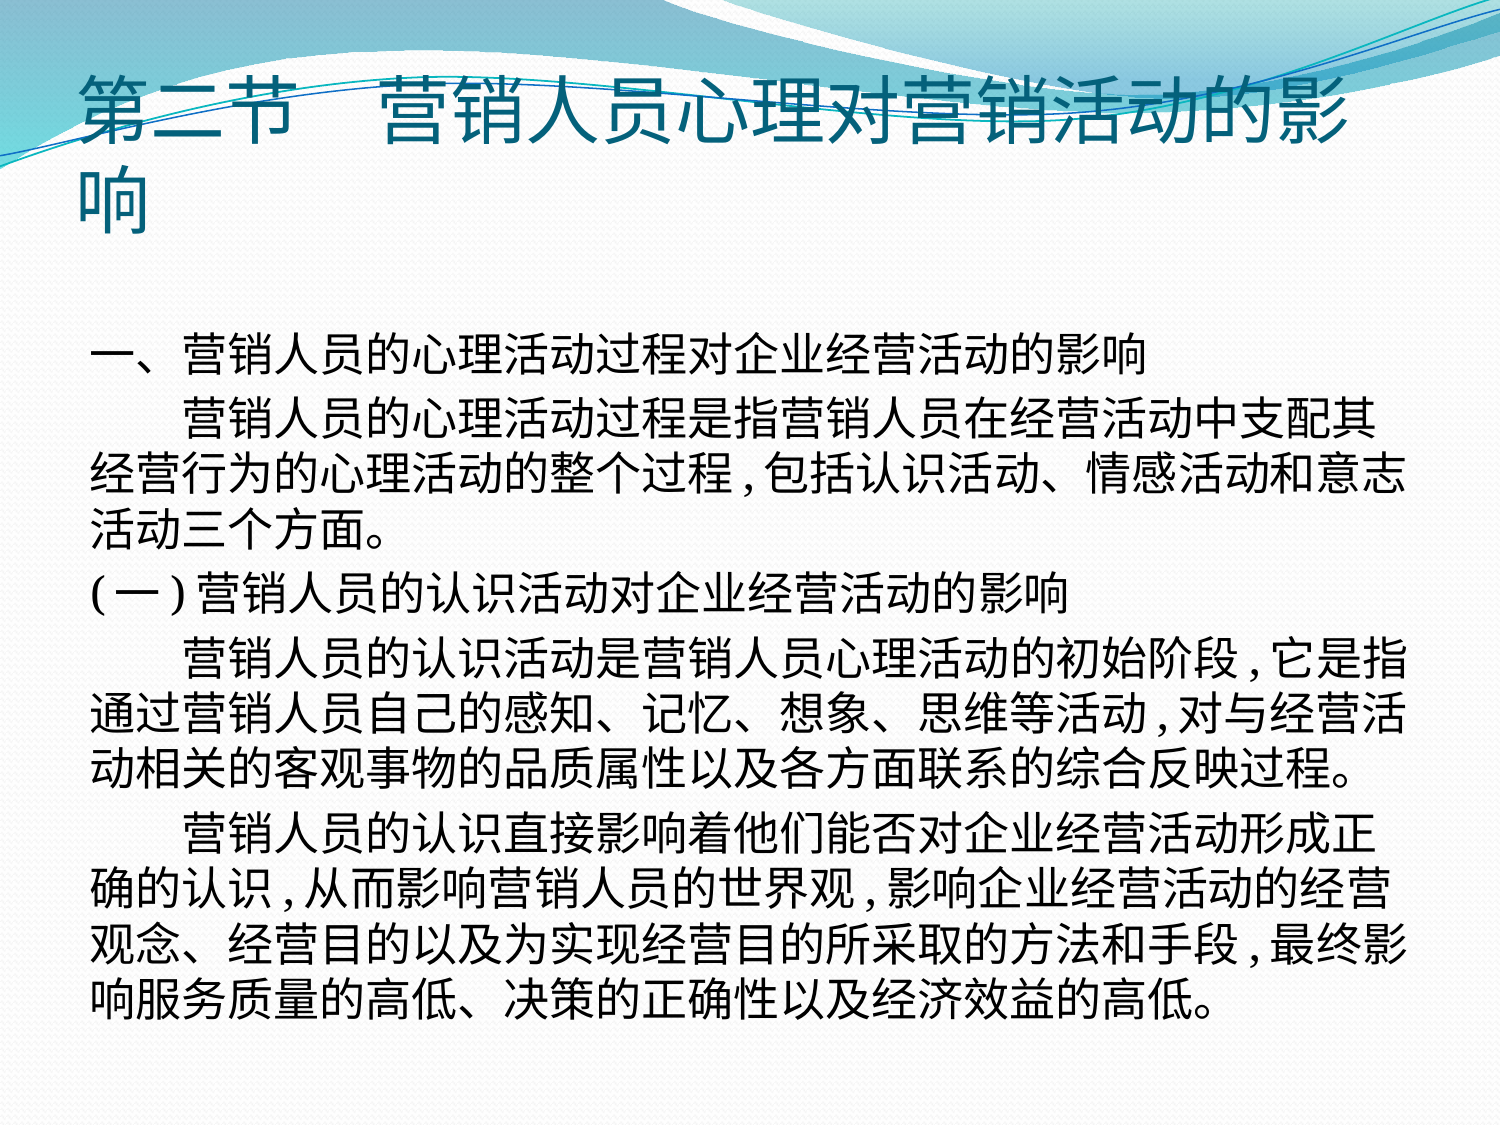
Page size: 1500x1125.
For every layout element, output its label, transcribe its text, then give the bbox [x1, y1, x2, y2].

title 第二节 营销人员心理对营销活动的影响 [75, 115, 1425, 244]
list 一、营销人员的心理活动过程对企业经营活动的影响 营销人员的心理活动过程是指营销人员在经营活动中支配其经营行为的心理活动的整个过程,包括认识活动、情感活动和意志活动三个方面。 (一)营销人员的认识活动对企业经营活动的影响 营销人员的认识活动是营销人员心理活动的初始阶段,它是指通过营销人员自己的感知、记忆、想象、思维等活动,对与经营活动相关的客观事物的品质属性以及各方面联系的综合反映过程。 营销人员的认识直接影响着他们能否对企业经营活动形成正确的认识,从而影响营销人员的世界观,影响企业经营活动的经营观念、经营目的以及为实现经营目的所采取的方法和手段,最终影响服务质量的高低、决策的正确性以及经济效益的高低。 [75, 317, 1425, 1038]
